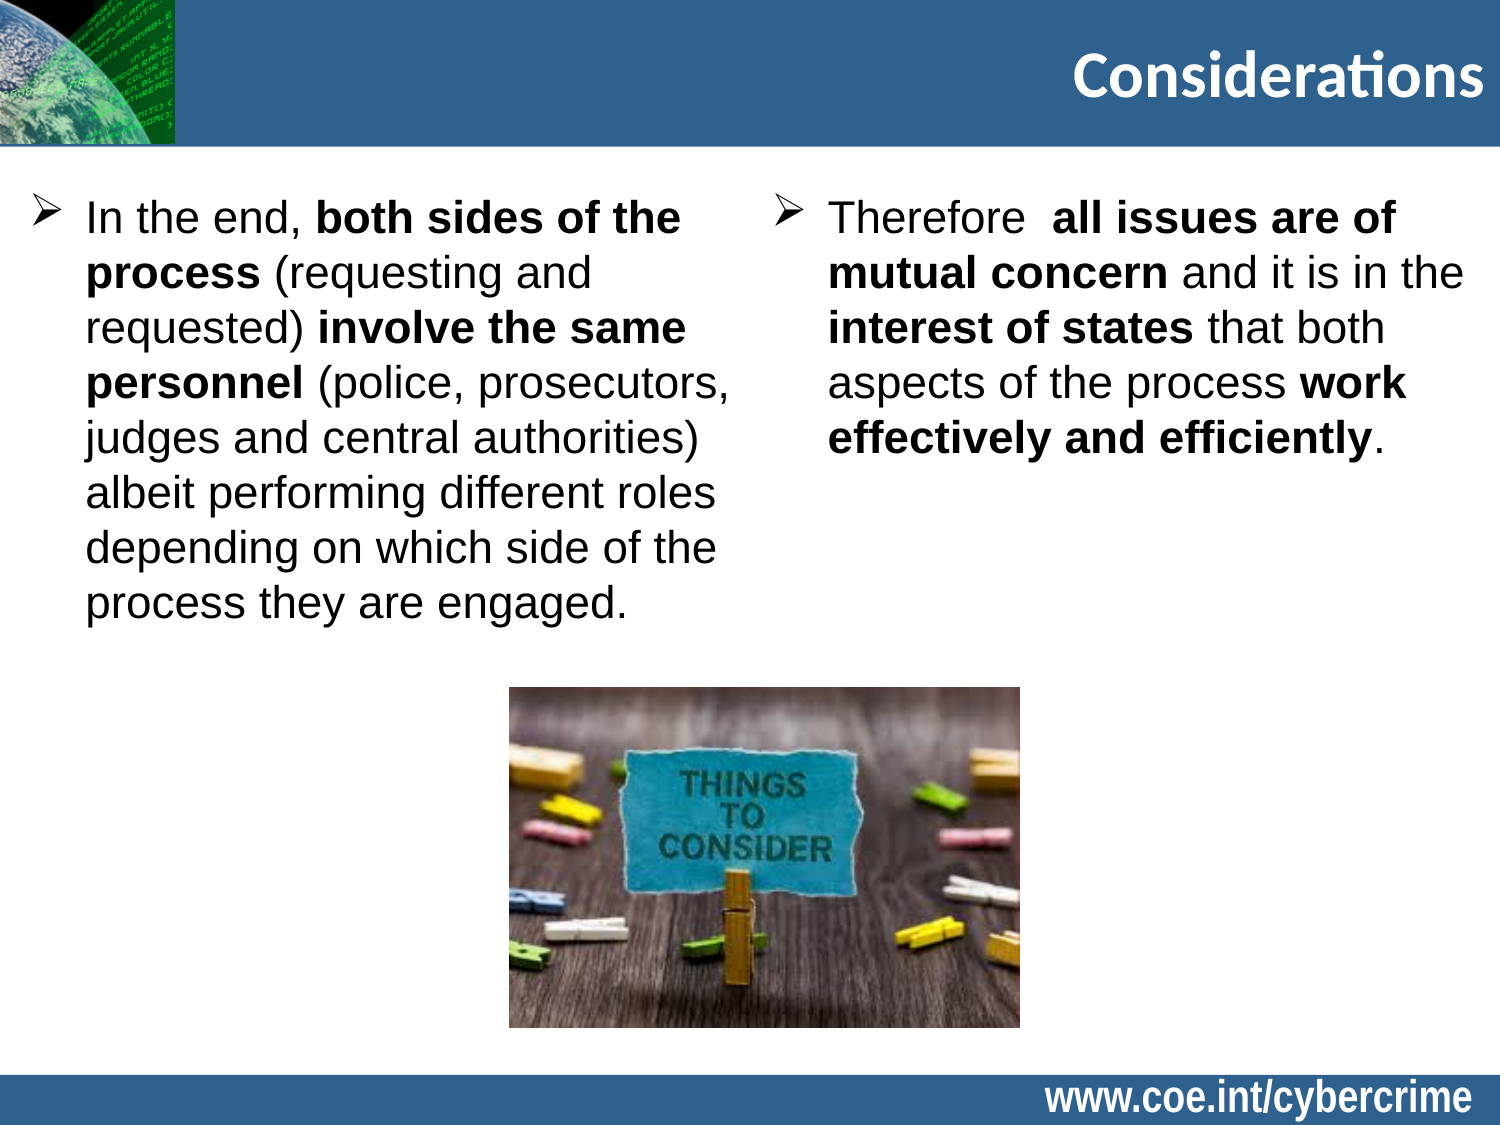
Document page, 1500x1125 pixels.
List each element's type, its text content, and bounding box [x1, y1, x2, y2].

picture [0, 0, 175, 144]
text_box Therefore all issues are of mutual concern and it is in the interest of states that both aspects of the process work effectively and efficiently. [756, 180, 1500, 581]
text_box www.coe.int/cybercrime [1030, 1059, 1500, 1125]
text_box Considerations [177, 0, 1500, 149]
picture [508, 687, 1021, 1029]
text_box In the end, both sides of the process (requesting and requested) involve the same personnel (police, prosecutors, judges and central authorities) albeit performing different roles depending on which side of the process they are engaged. [14, 180, 765, 636]
text_box [0, 1073, 1030, 1125]
